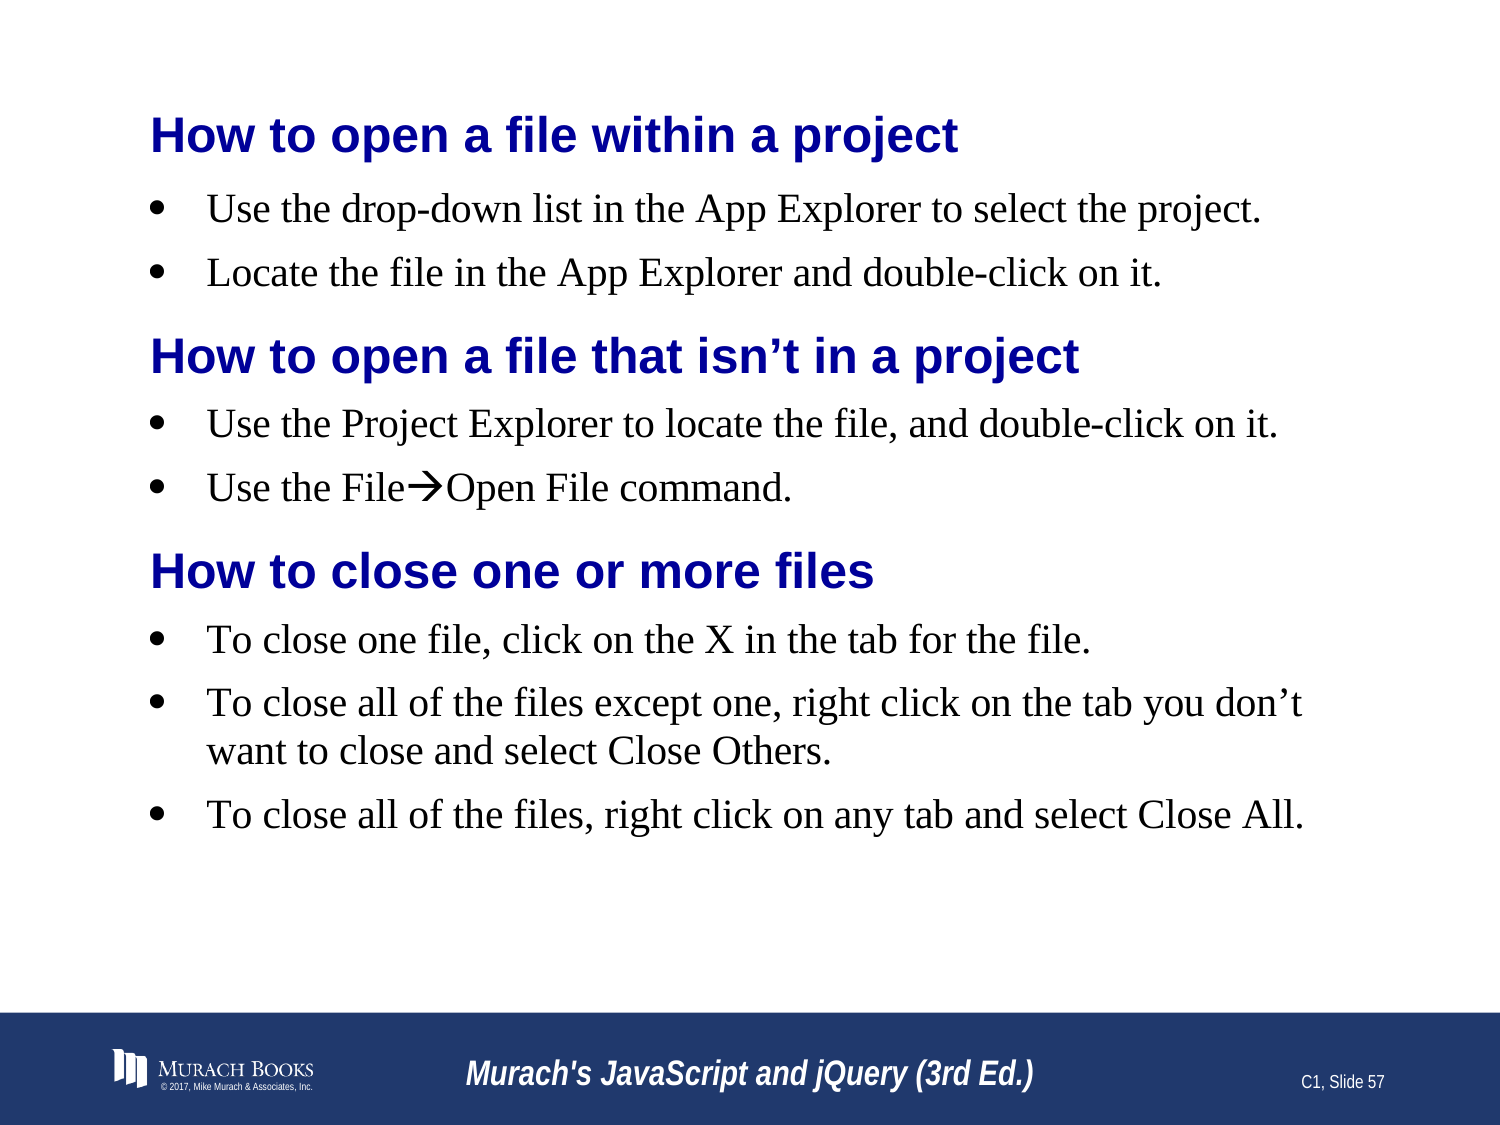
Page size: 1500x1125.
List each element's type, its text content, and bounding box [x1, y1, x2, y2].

title How to open a file within a project [150, 102, 1350, 164]
slide_number Murach's JavaScript and jQuery (3rd Ed.) [463, 1025, 1050, 1100]
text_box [149, 180, 1350, 851]
slide_number C1, Slide 57 [1087, 1025, 1400, 1100]
footer © 2017, Mike Murach & Associates, Inc. [12, 1025, 463, 1100]
